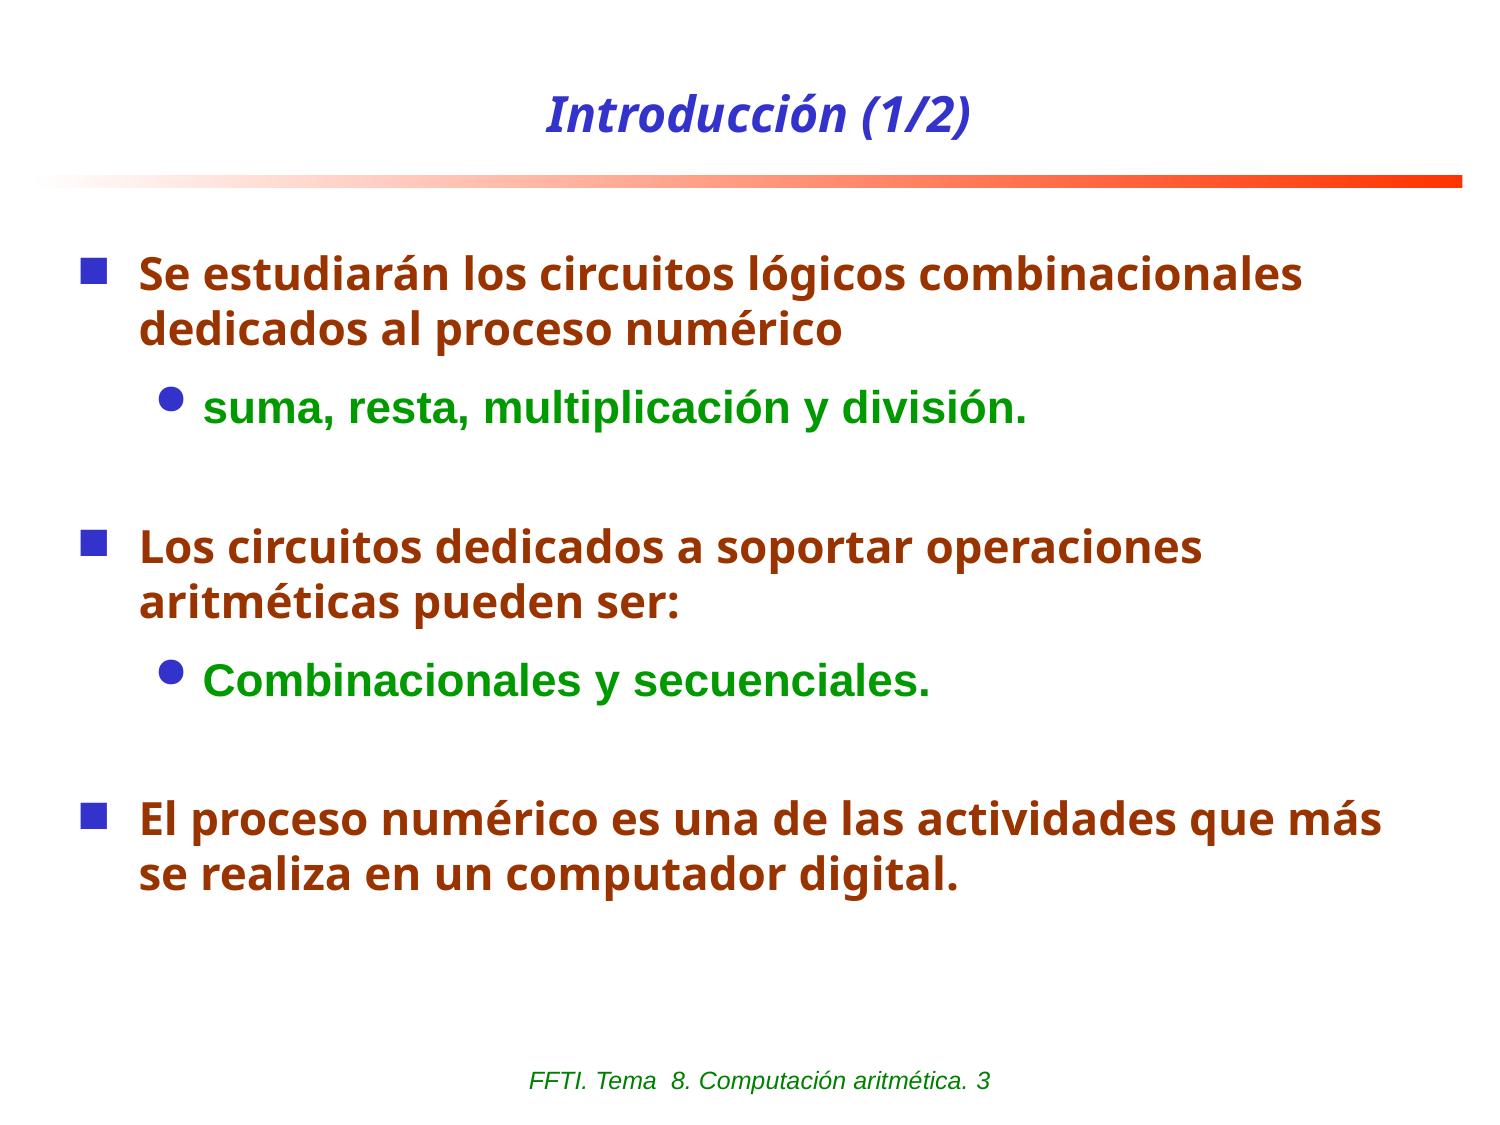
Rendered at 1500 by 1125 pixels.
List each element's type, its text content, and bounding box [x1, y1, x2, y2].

list Se estudiarán los circuitos lógicos combinacionales dedicados al proceso numérico suma, resta, multiplicación y división. Los circuitos dedicados a soportar operaciones aritméticas pueden ser: Combinacionales y secuenciales. El proceso numérico es una de las actividades que más se realiza en un computador digital. [68, 237, 1451, 1013]
footer FFTI. Tema 8. Computación aritmética. 3 [68, 1056, 1451, 1103]
title Introducción (1/2) [68, 49, 1451, 176]
